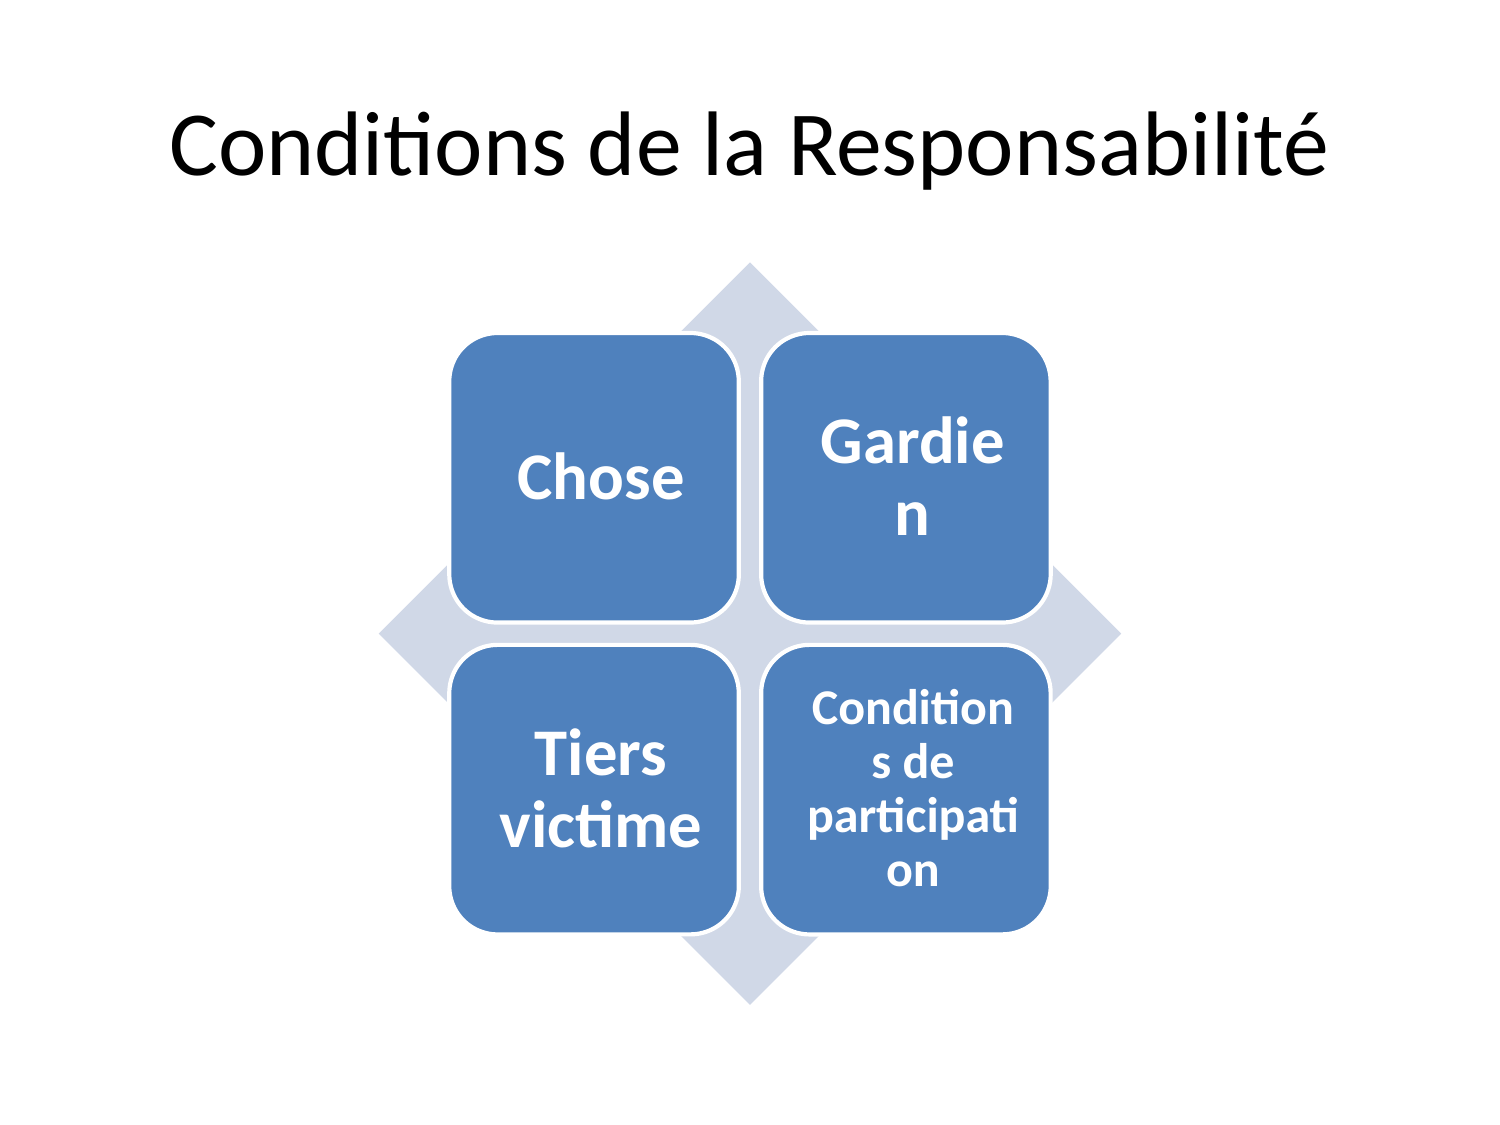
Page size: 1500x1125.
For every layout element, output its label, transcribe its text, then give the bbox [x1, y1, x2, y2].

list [74, 262, 1426, 1006]
title Conditions de la Responsabilité [75, 45, 1425, 233]
